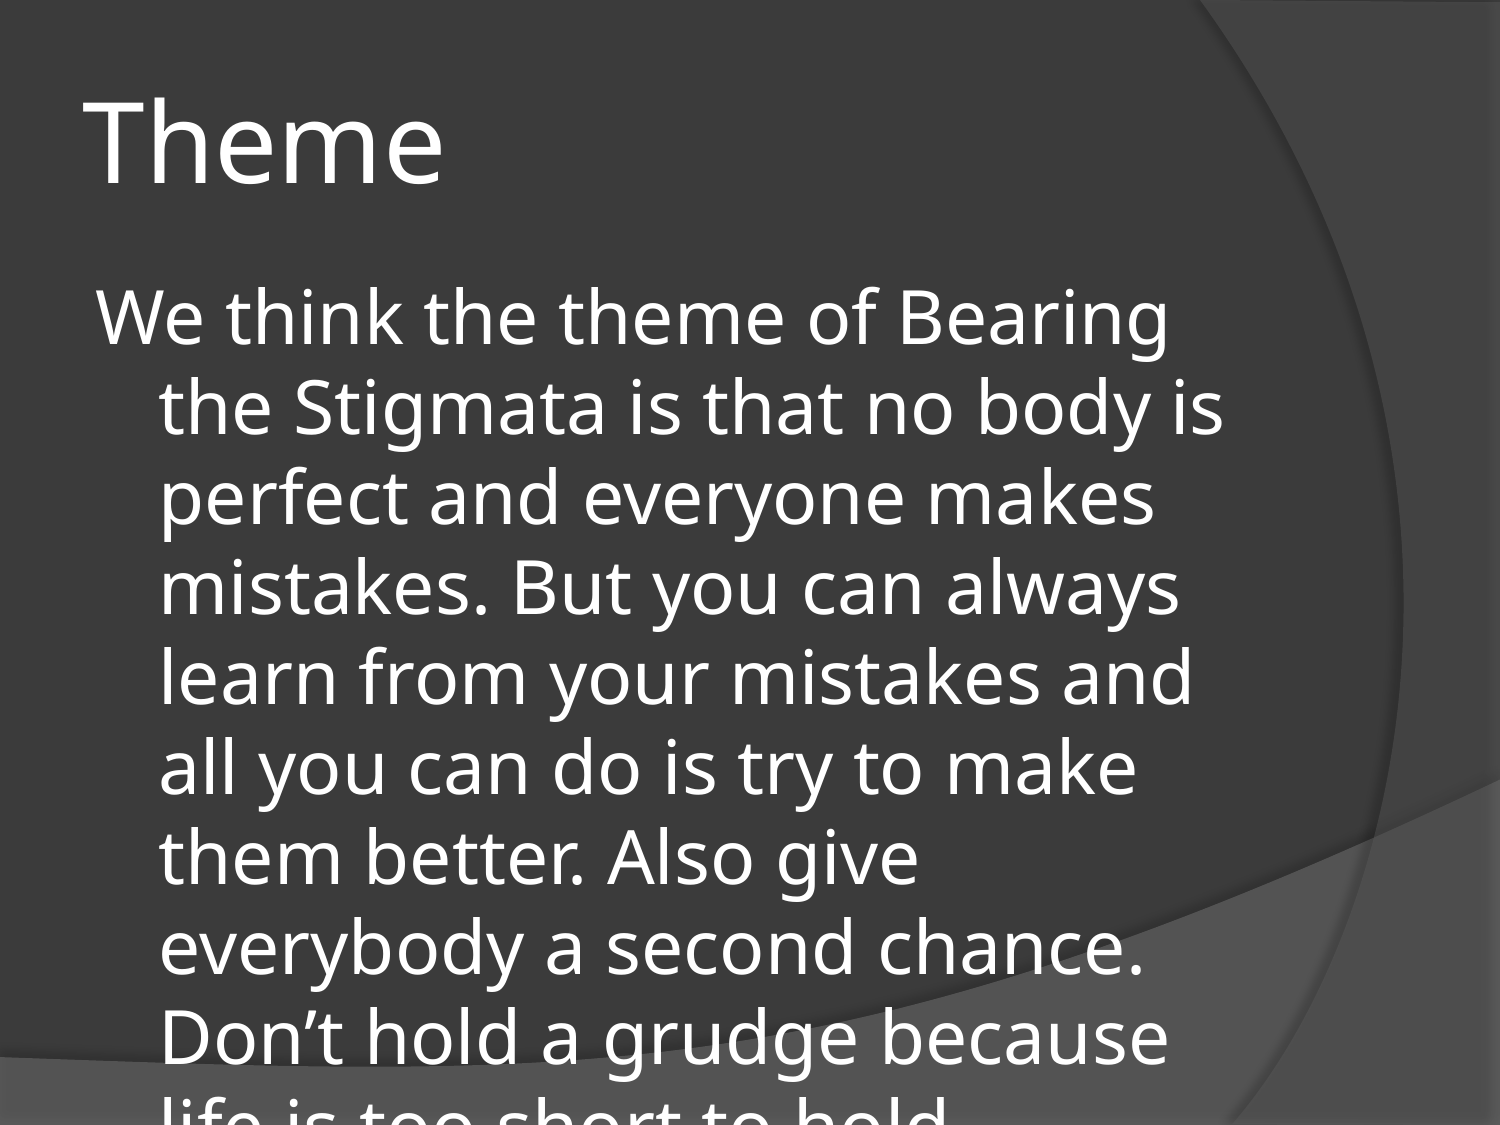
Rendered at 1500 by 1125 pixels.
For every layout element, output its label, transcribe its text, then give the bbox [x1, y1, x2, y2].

list We think the theme of Bearing the Stigmata is that no body is perfect and everyone makes mistakes. But you can always learn from your mistakes and all you can do is try to make them better. Also give everybody a second chance. Don’t hold a grudge because life is too short to hold grudges. [75, 262, 1300, 1005]
title Theme [75, 45, 1300, 233]
